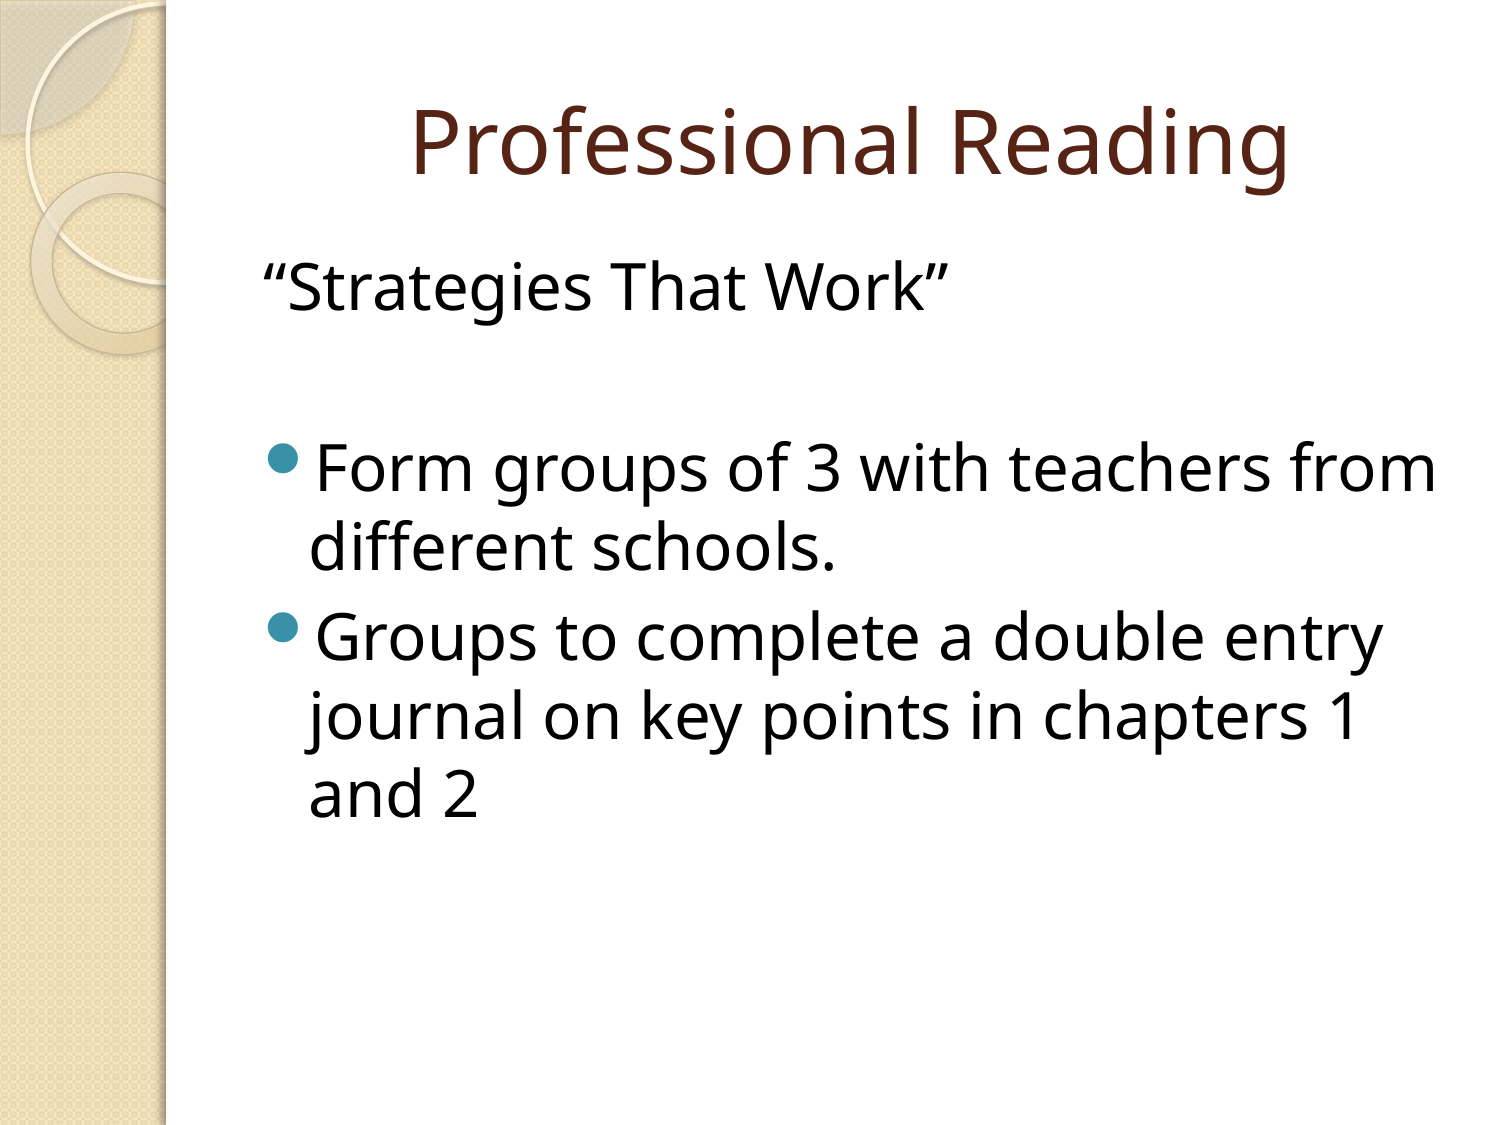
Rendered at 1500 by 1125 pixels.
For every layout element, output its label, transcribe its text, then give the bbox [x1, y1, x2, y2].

list “Strategies That Work” Form groups of 3 with teachers from different schools. Groups to complete a double entry journal on key points in chapters 1 and 2 [235, 237, 1466, 1025]
title Professional Reading [235, 45, 1466, 233]
